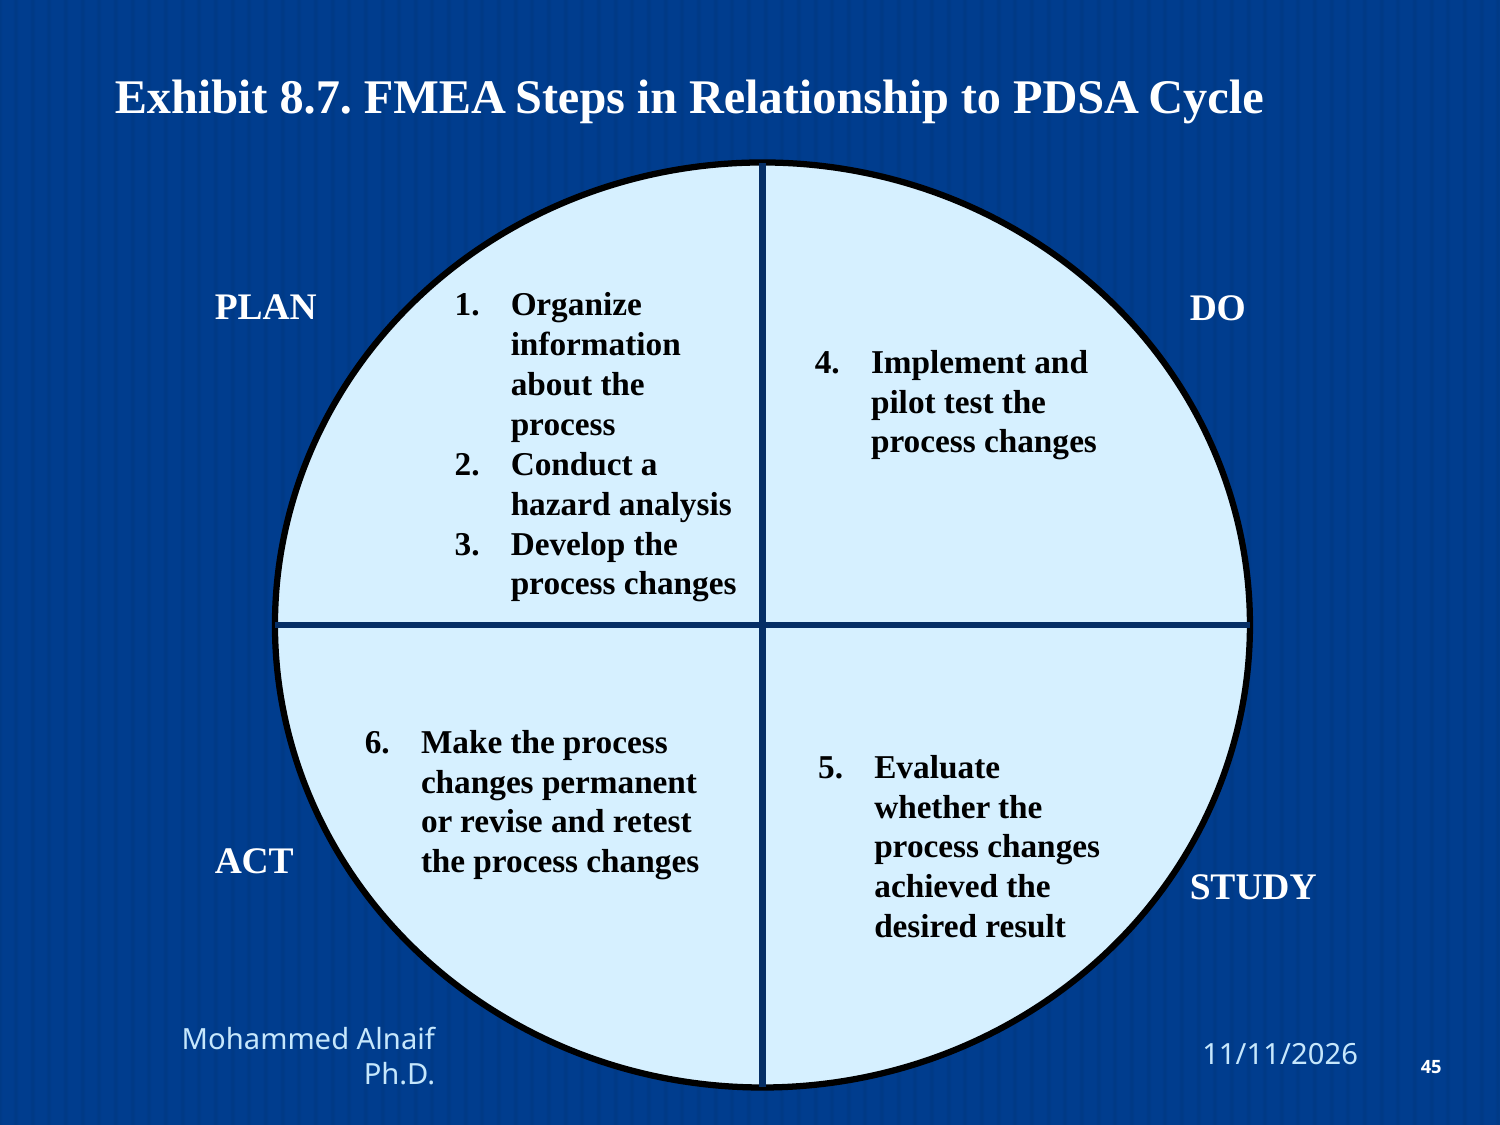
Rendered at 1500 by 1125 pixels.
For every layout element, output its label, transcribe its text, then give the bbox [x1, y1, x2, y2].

text_box Evaluate whether the process changes achieved the desired result [803, 737, 1129, 952]
text_box [442, 160, 1252, 627]
slide_number 45 [1387, 1047, 1475, 1088]
text_box ACT [200, 828, 313, 889]
text_box PLAN [199, 274, 350, 335]
text_box [766, 632, 1252, 1090]
text_box Make the process changes permanent or revise and retest the process changes [349, 712, 738, 887]
text_box DO [1175, 275, 1275, 336]
text_box STUDY [1174, 854, 1338, 914]
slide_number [1187, 1025, 1438, 1085]
text_box [273, 276, 757, 626]
text_box [273, 632, 757, 1090]
text_box Implement and pilot test the process changes [800, 332, 1125, 467]
title Exhibit 8.7. FMEA Steps in Relationship to PDSA Cycle [99, 37, 1438, 150]
footer Mohammed Alnaif Ph.D. [99, 1024, 450, 1085]
text_box Organize information about the process Conduct a hazard analysis Develop the process changes [439, 274, 757, 610]
